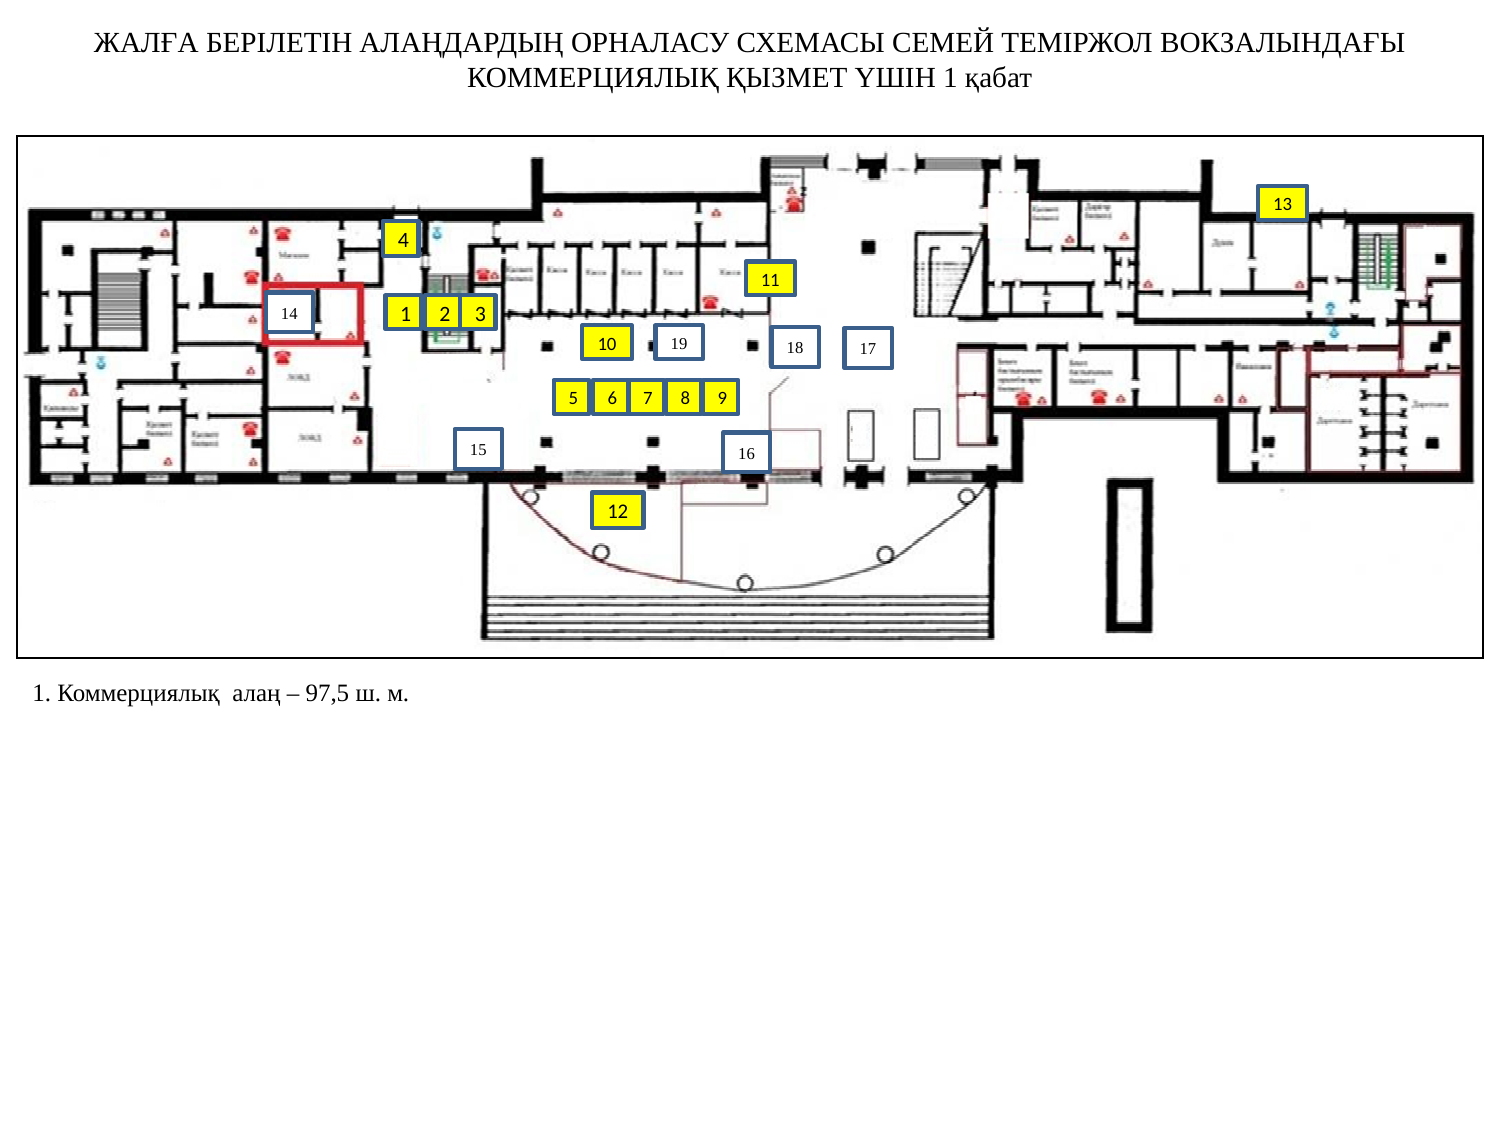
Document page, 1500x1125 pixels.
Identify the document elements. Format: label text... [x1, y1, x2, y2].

text_box 1. Коммерциялық алаң – 97,5 ш. м. [17, 668, 739, 714]
picture [17, 136, 1483, 657]
text_box ЖАЛҒА БЕРІЛЕТІН АЛАҢДАРДЫҢ ОРНАЛАСУ СХЕМАСЫ СЕМЕЙ ТЕМІРЖОЛ ВОКЗАЛЫНДАҒЫ КОММЕРЦИЯЛЫҚ ҚЫЗМЕТ ҮШІН 1 қабат [0, 16, 1500, 101]
